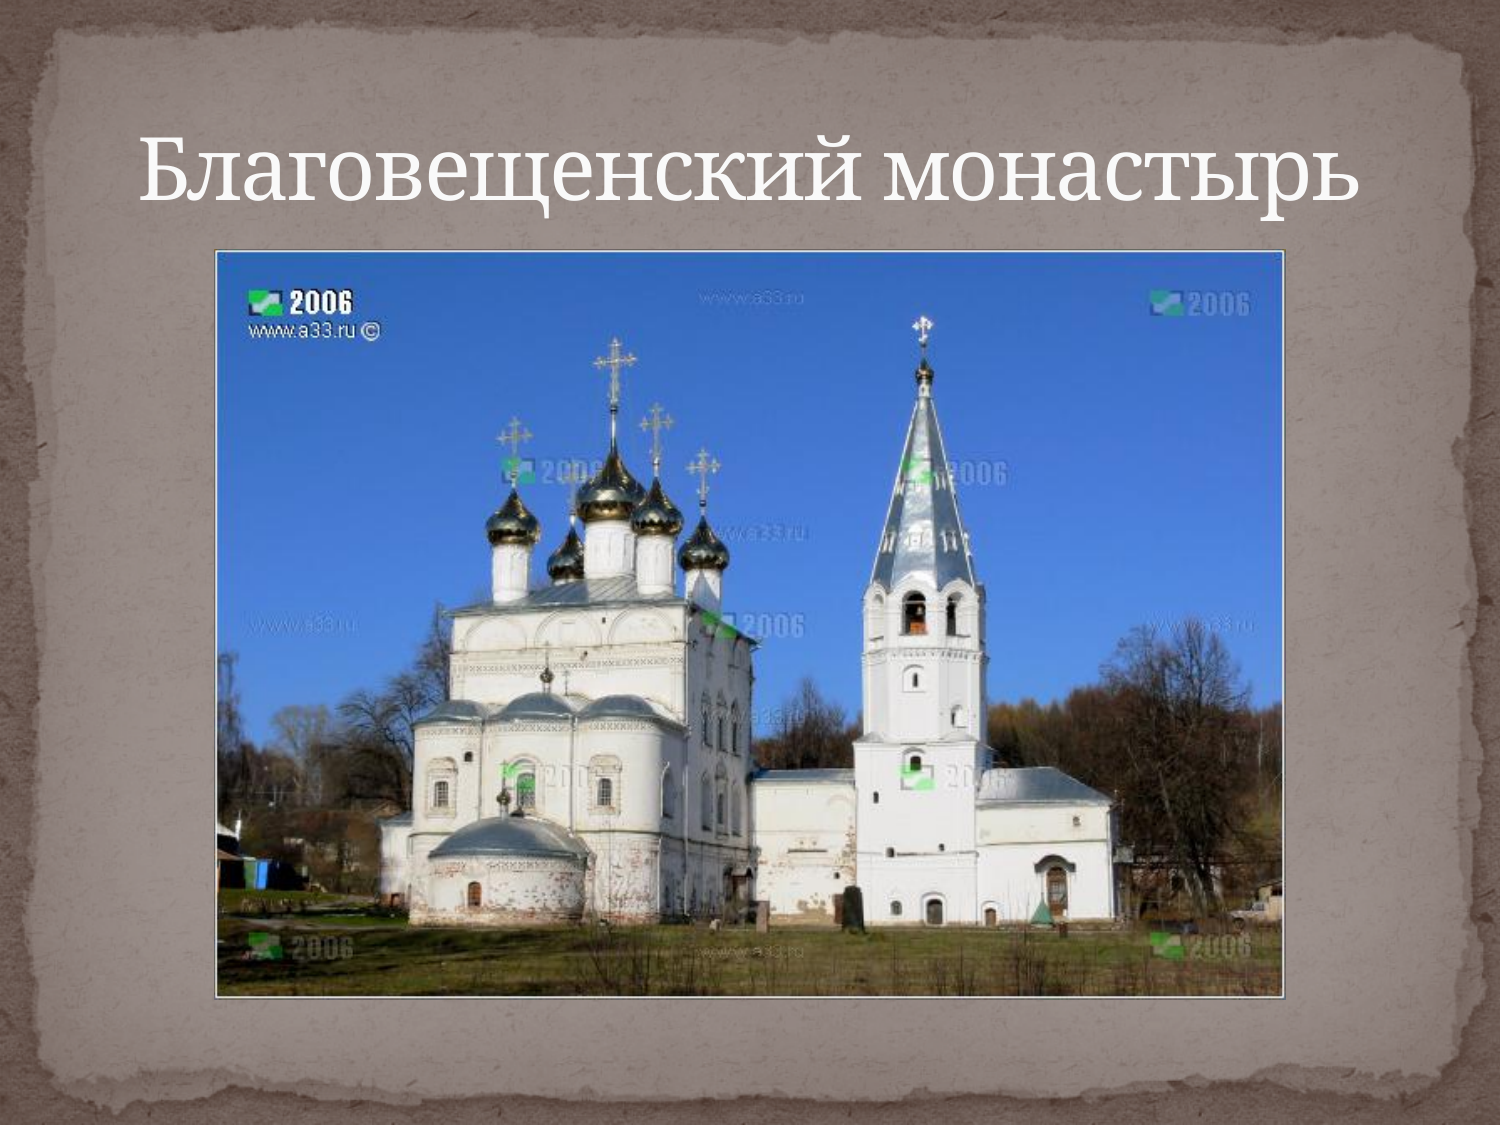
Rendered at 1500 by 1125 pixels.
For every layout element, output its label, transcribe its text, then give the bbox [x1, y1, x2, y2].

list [217, 252, 1284, 998]
title Благовещенский монастырь [74, 24, 1425, 225]
